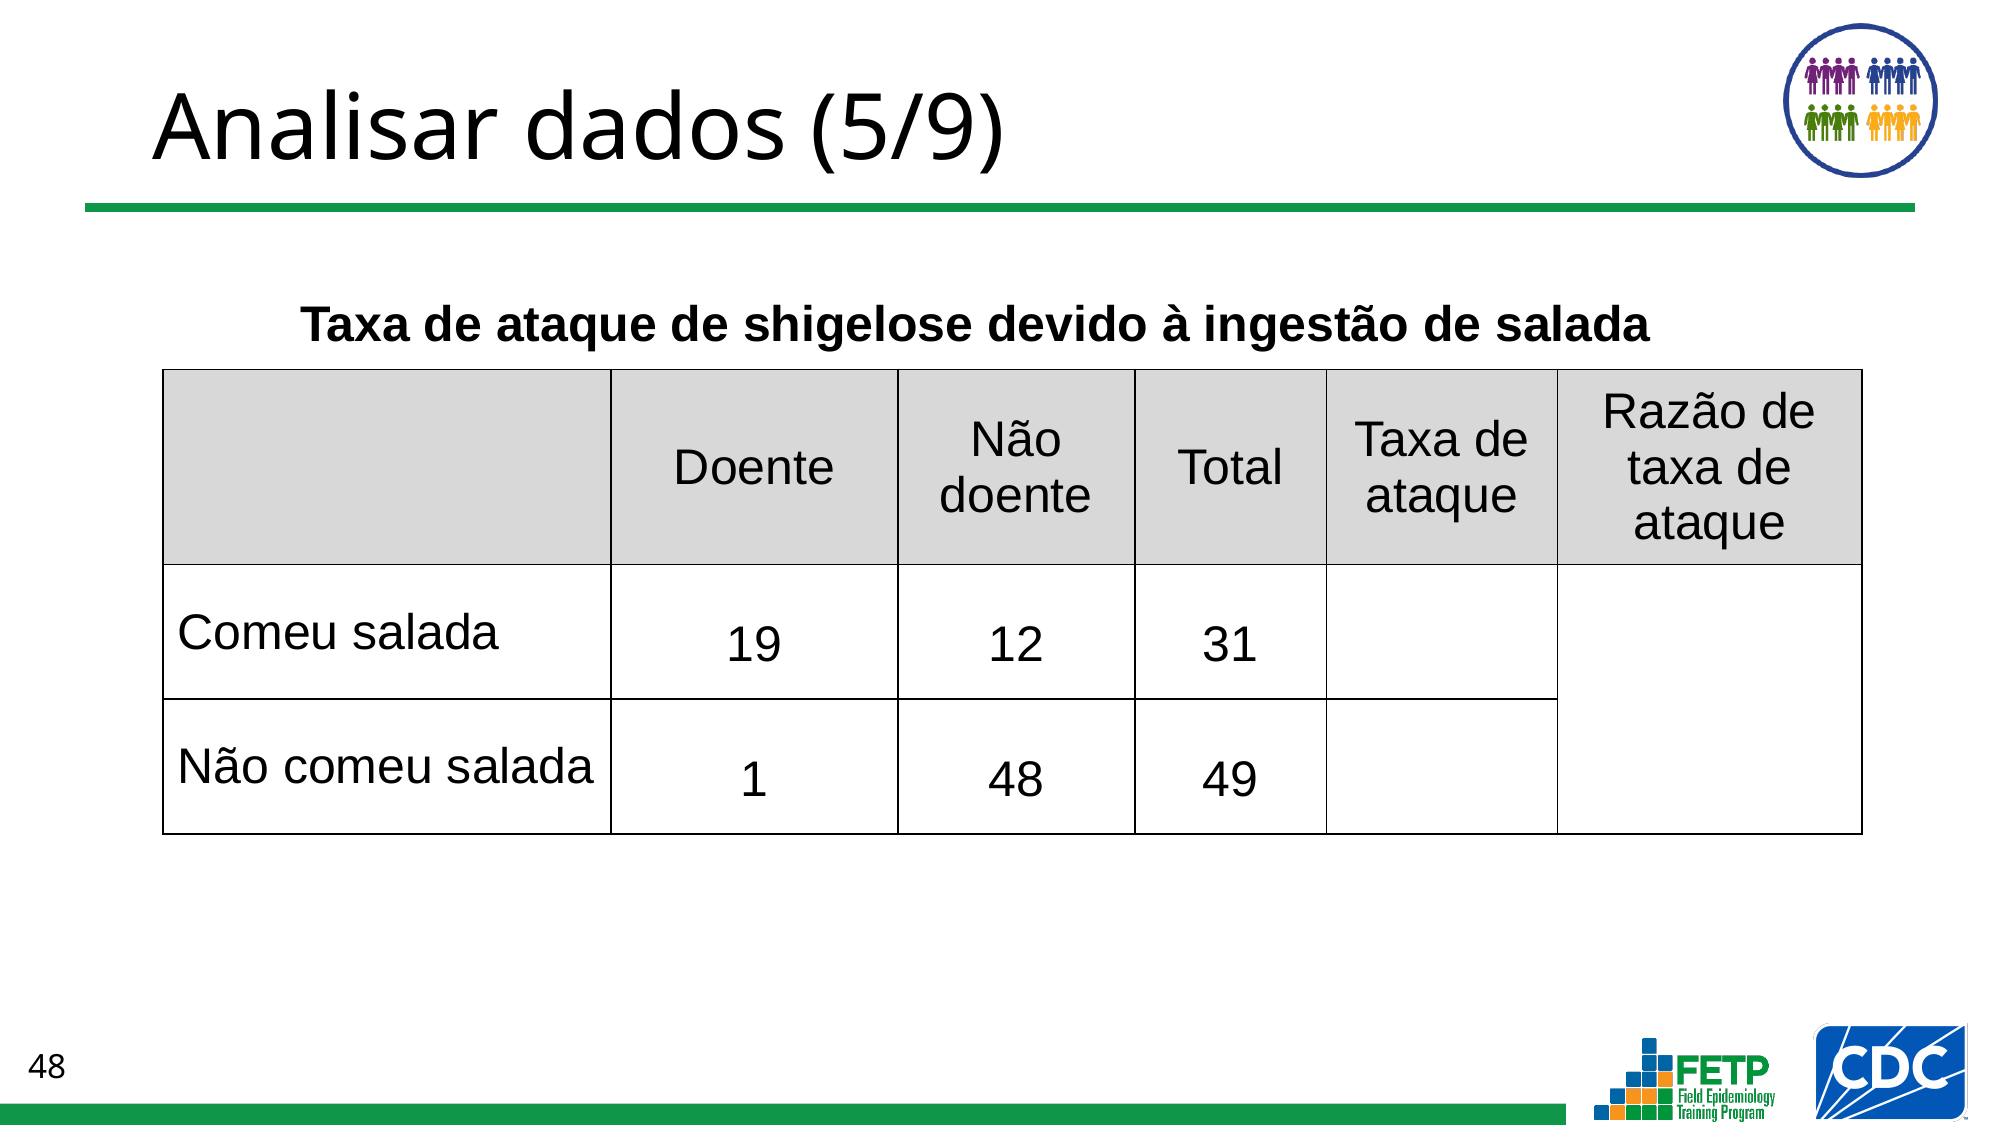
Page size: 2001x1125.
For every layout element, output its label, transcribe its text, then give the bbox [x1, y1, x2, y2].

picture [1783, 23, 1938, 178]
table_cell [1327, 565, 1557, 698]
picture [1813, 1023, 1968, 1122]
table_cell 48 [899, 700, 1134, 833]
table_cell [1558, 565, 1861, 833]
table_cell Comeu salada [164, 565, 610, 698]
table_header Doente [612, 370, 897, 564]
table_cell 19 [612, 565, 897, 698]
picture [1594, 1038, 1775, 1122]
table_cell 1 [612, 700, 897, 833]
table_header Não doente [899, 370, 1134, 564]
table_header Total [1136, 370, 1326, 564]
table_cell Não comeu salada [164, 700, 610, 833]
table_cell [1327, 700, 1557, 833]
table_header Razão de taxa de ataque [1558, 370, 1861, 564]
table_cell 31 [1136, 565, 1326, 698]
text_box Taxa de ataque de shigelose devido à ingestão de salada [285, 283, 1691, 369]
table_cell 49 [1136, 700, 1326, 833]
table_cell 12 [899, 565, 1134, 698]
table_header [164, 370, 610, 564]
list [137, 242, 1863, 1004]
title Analisar dados (5/9) [137, 73, 1738, 205]
table_header Taxa de ataque [1327, 370, 1557, 564]
